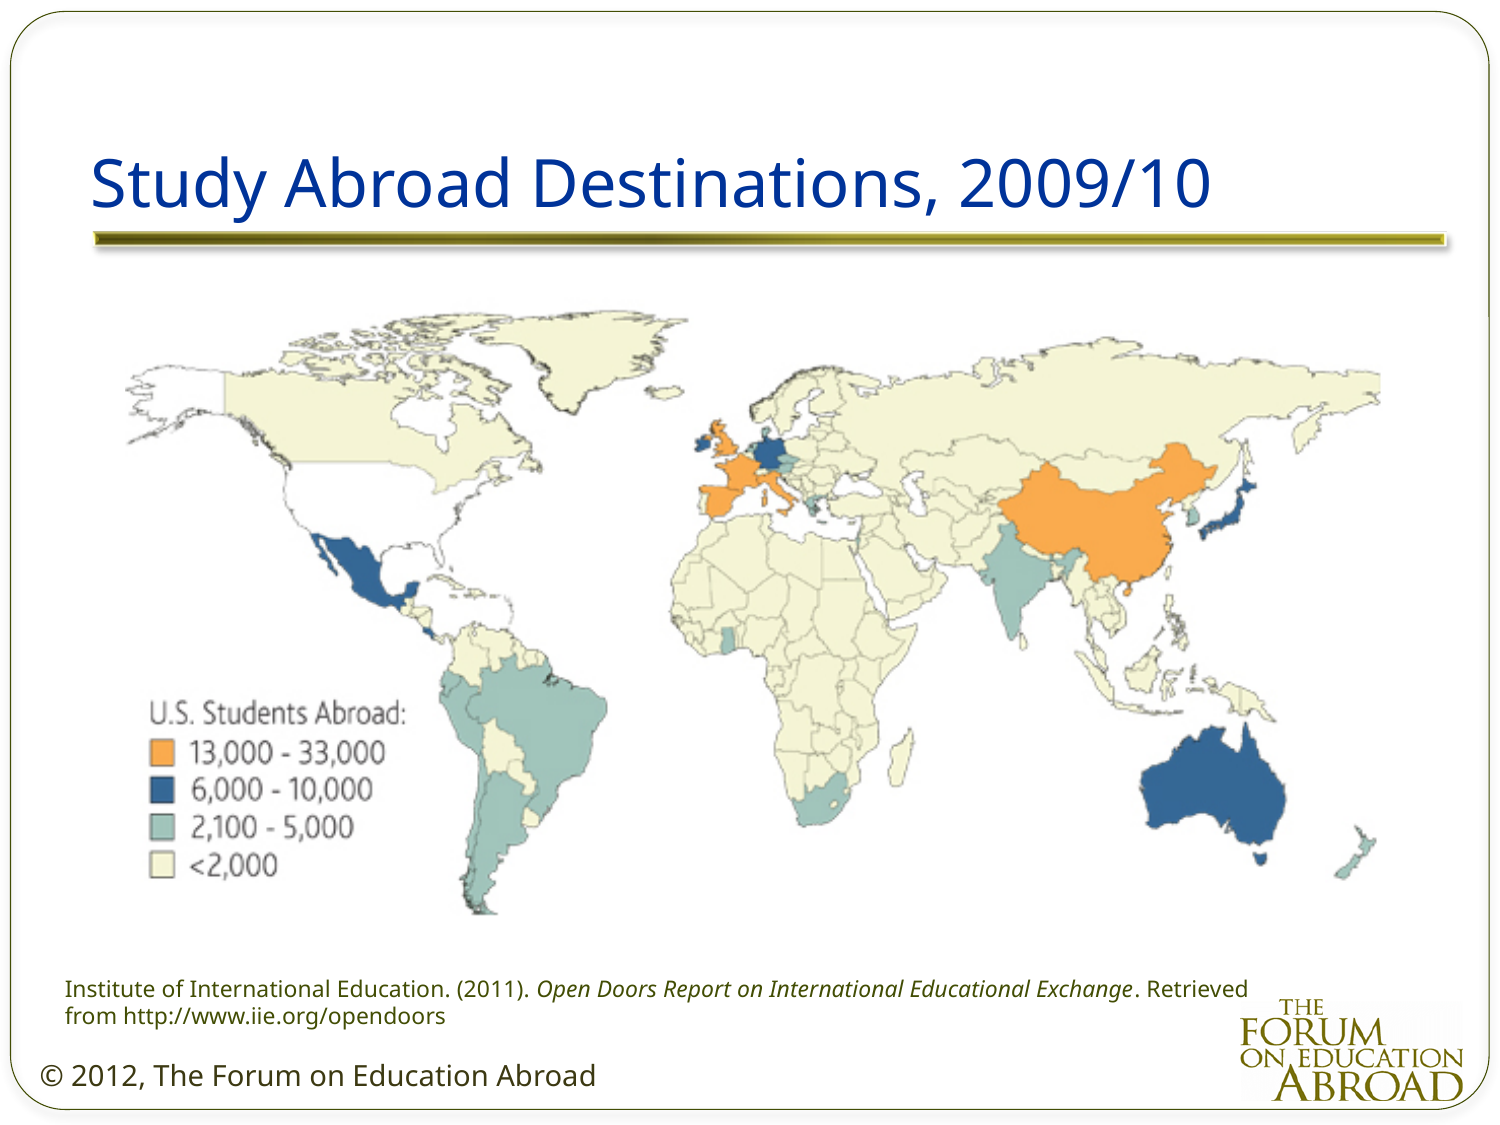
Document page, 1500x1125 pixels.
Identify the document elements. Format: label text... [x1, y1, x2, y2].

picture [84, 224, 1461, 263]
text_box Study Abroad Destinations, 2009/10 [75, 149, 1389, 238]
picture [124, 265, 1383, 956]
text_box Institute of International Education. (2011). Open Doors Report on International Educational Exchange. Retrieved from http://www.iie.org/opendoors [50, 966, 1300, 1037]
picture [1240, 999, 1463, 1101]
